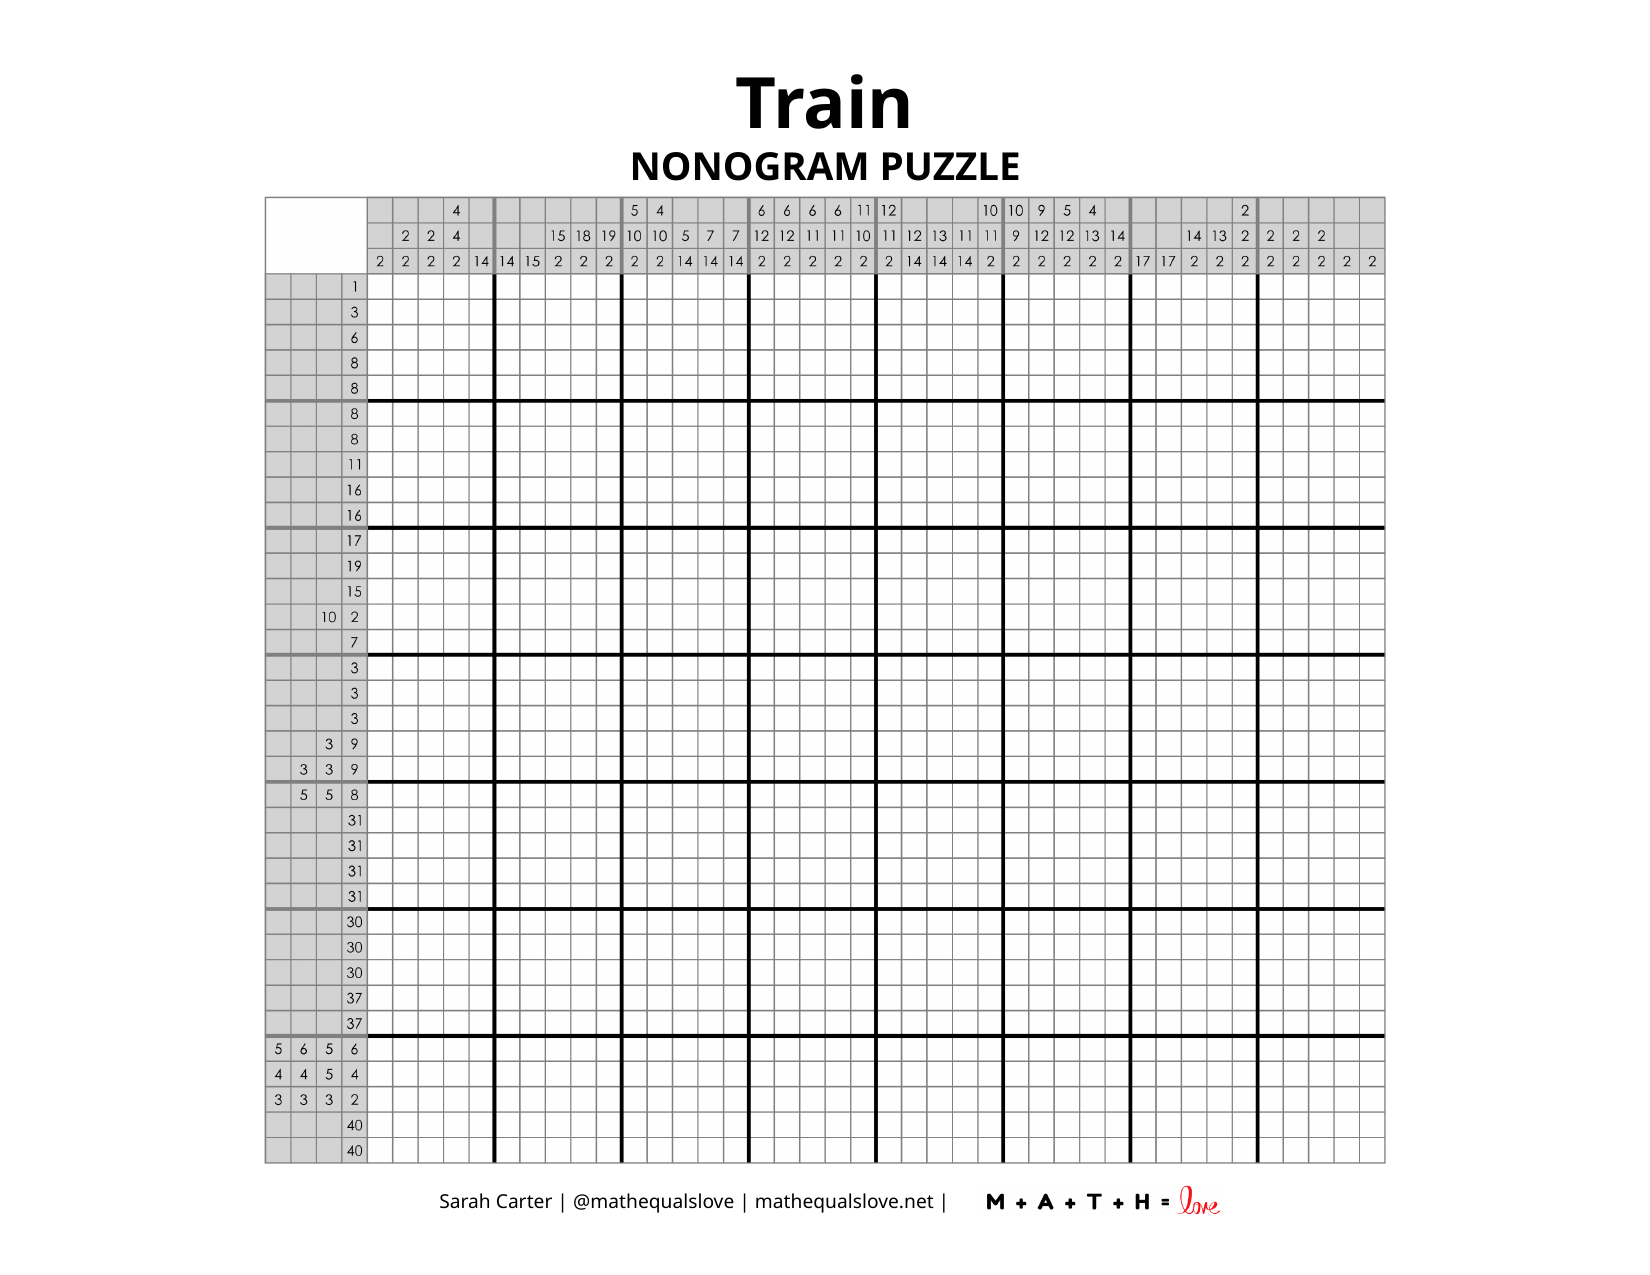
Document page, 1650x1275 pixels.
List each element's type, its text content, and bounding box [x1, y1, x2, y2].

text_box Train [408, 57, 1242, 143]
text_box Sarah Carter | @mathequalslove | mathequalslove.net | [424, 1182, 1259, 1220]
picture [978, 1183, 1226, 1218]
picture [264, 195, 1386, 1165]
text_box NONOGRAM PUZZLE [578, 134, 1072, 195]
